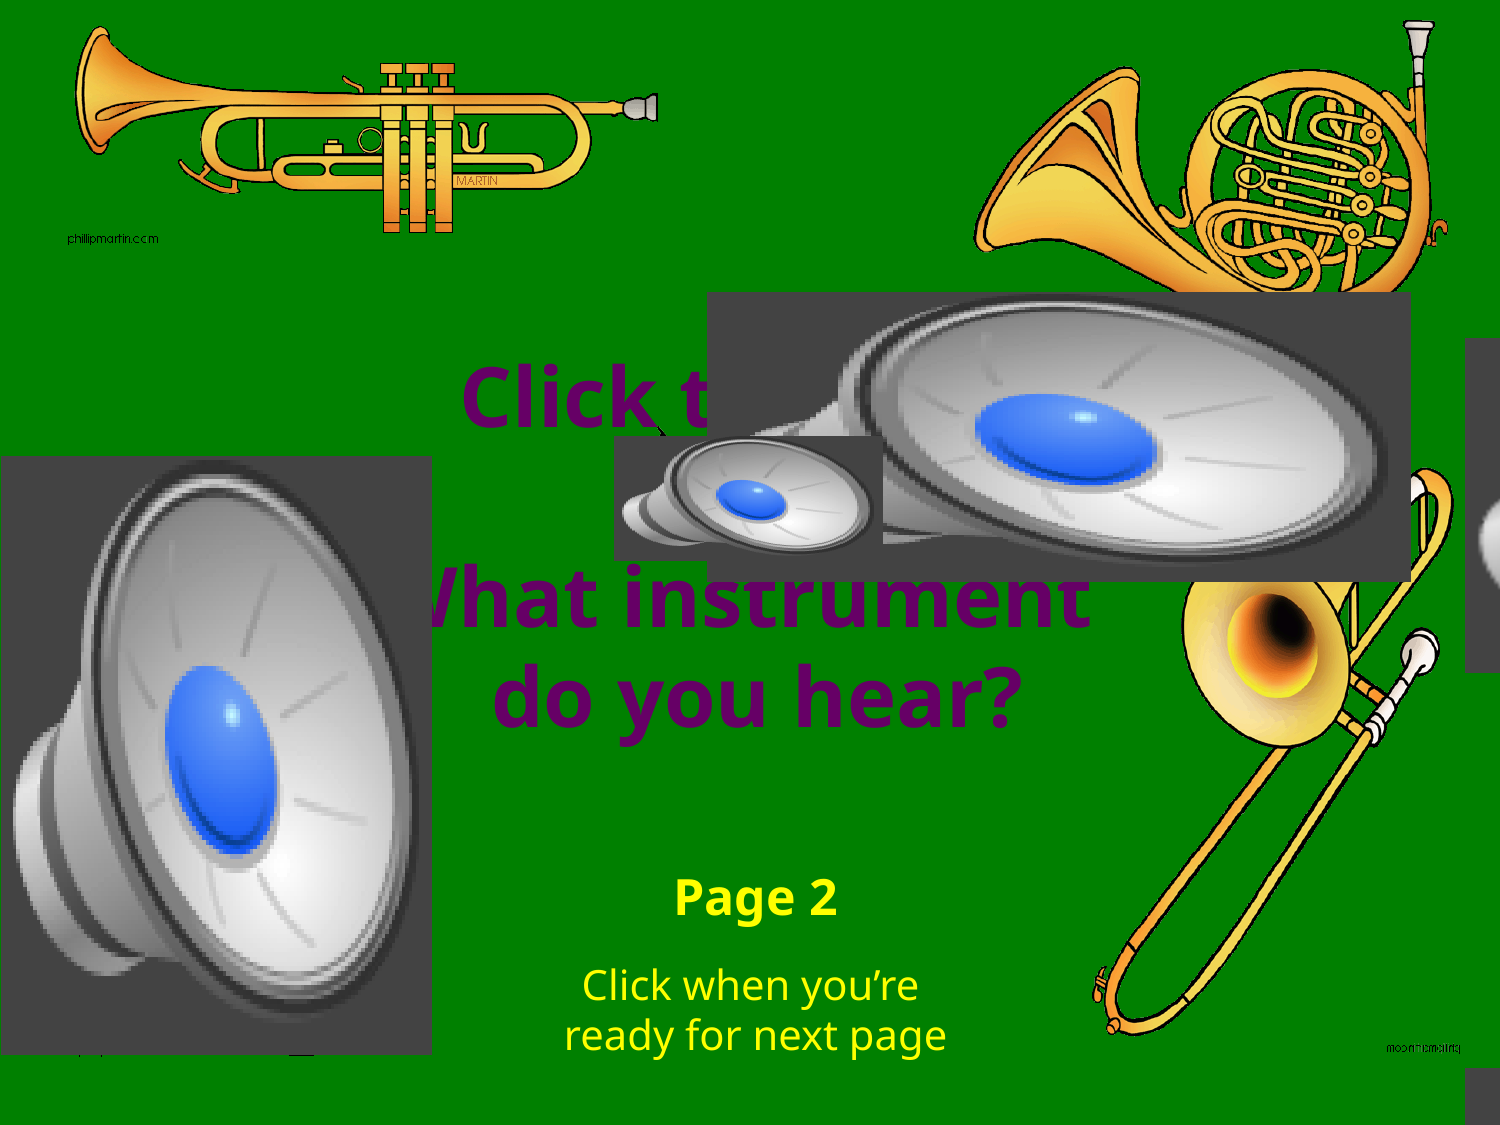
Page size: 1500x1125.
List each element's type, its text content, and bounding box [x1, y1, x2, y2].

text_box Click the staff. What instrument do you hear? [332, 336, 1078, 752]
text_box Page 2 [658, 858, 853, 934]
text_box Click when you’re ready for next page [512, 951, 1000, 1067]
picture [0, 0, 1500, 1125]
picture [0, 444, 434, 1068]
